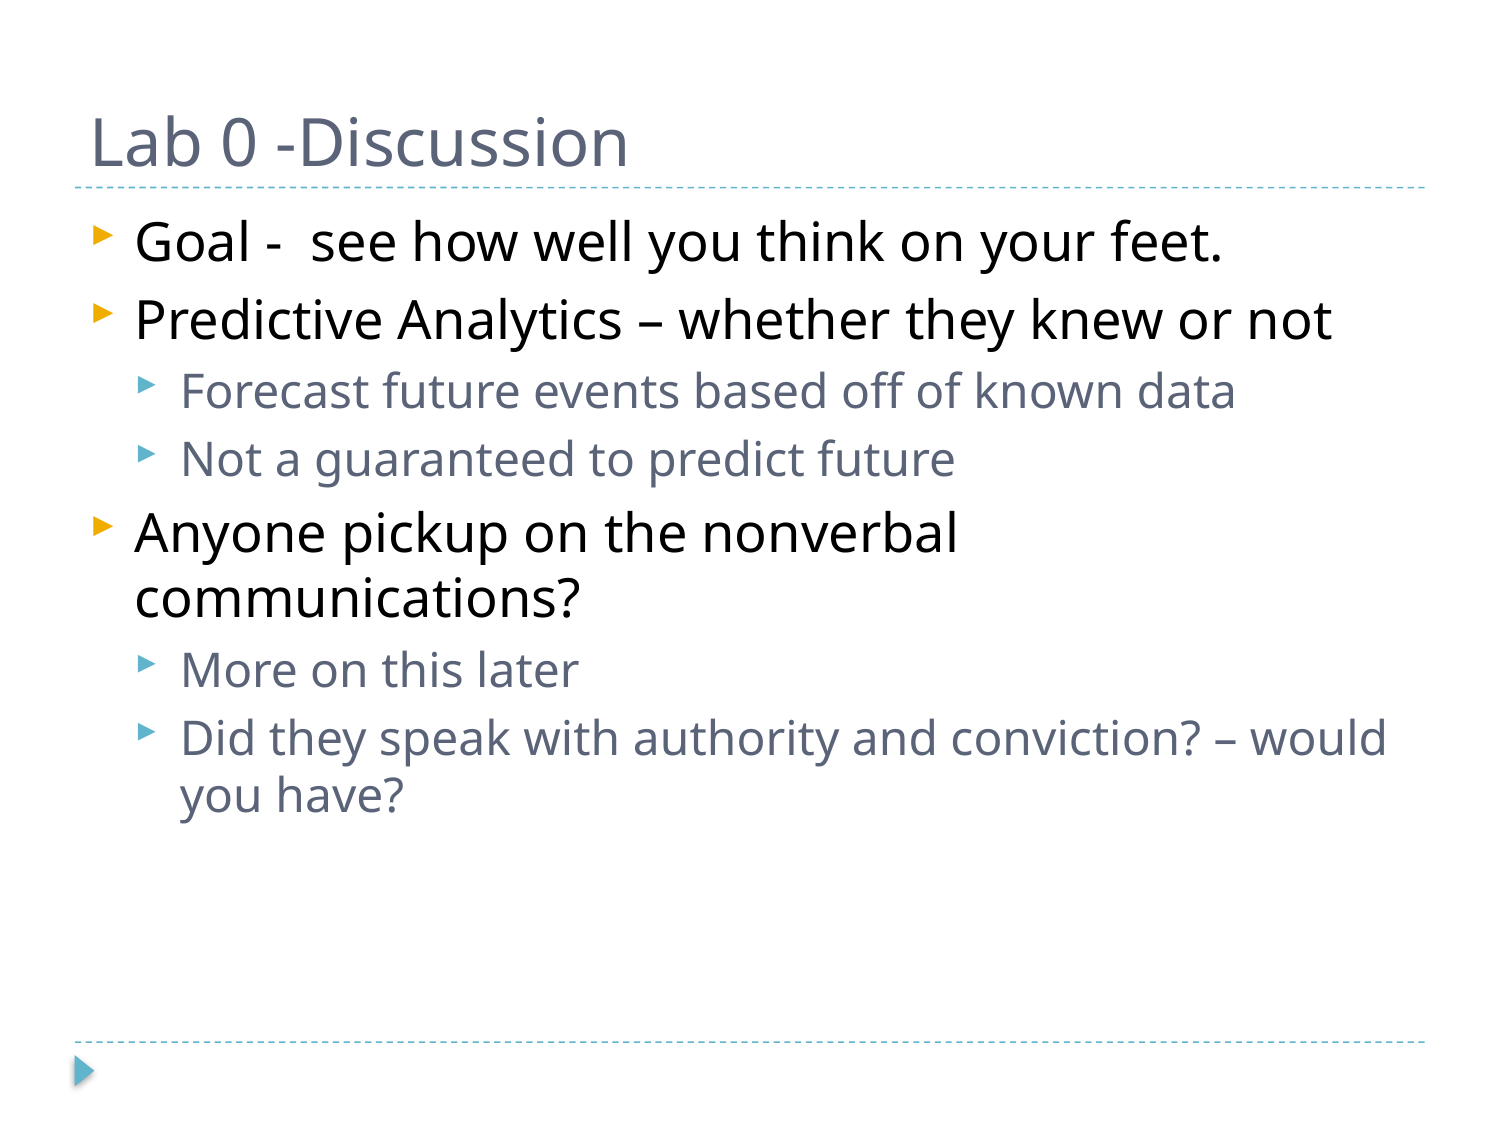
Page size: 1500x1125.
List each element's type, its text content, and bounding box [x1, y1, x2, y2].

title Lab 0 -Discussion [75, 24, 1425, 188]
list Goal - see how well you think on your feet. Predictive Analytics – whether they knew or not Forecast future events based off of known data Not a guaranteed to predict future Anyone pickup on the nonverbal communications? More on this later Did they speak with authority and conviction? – would you have? [75, 200, 1425, 1010]
